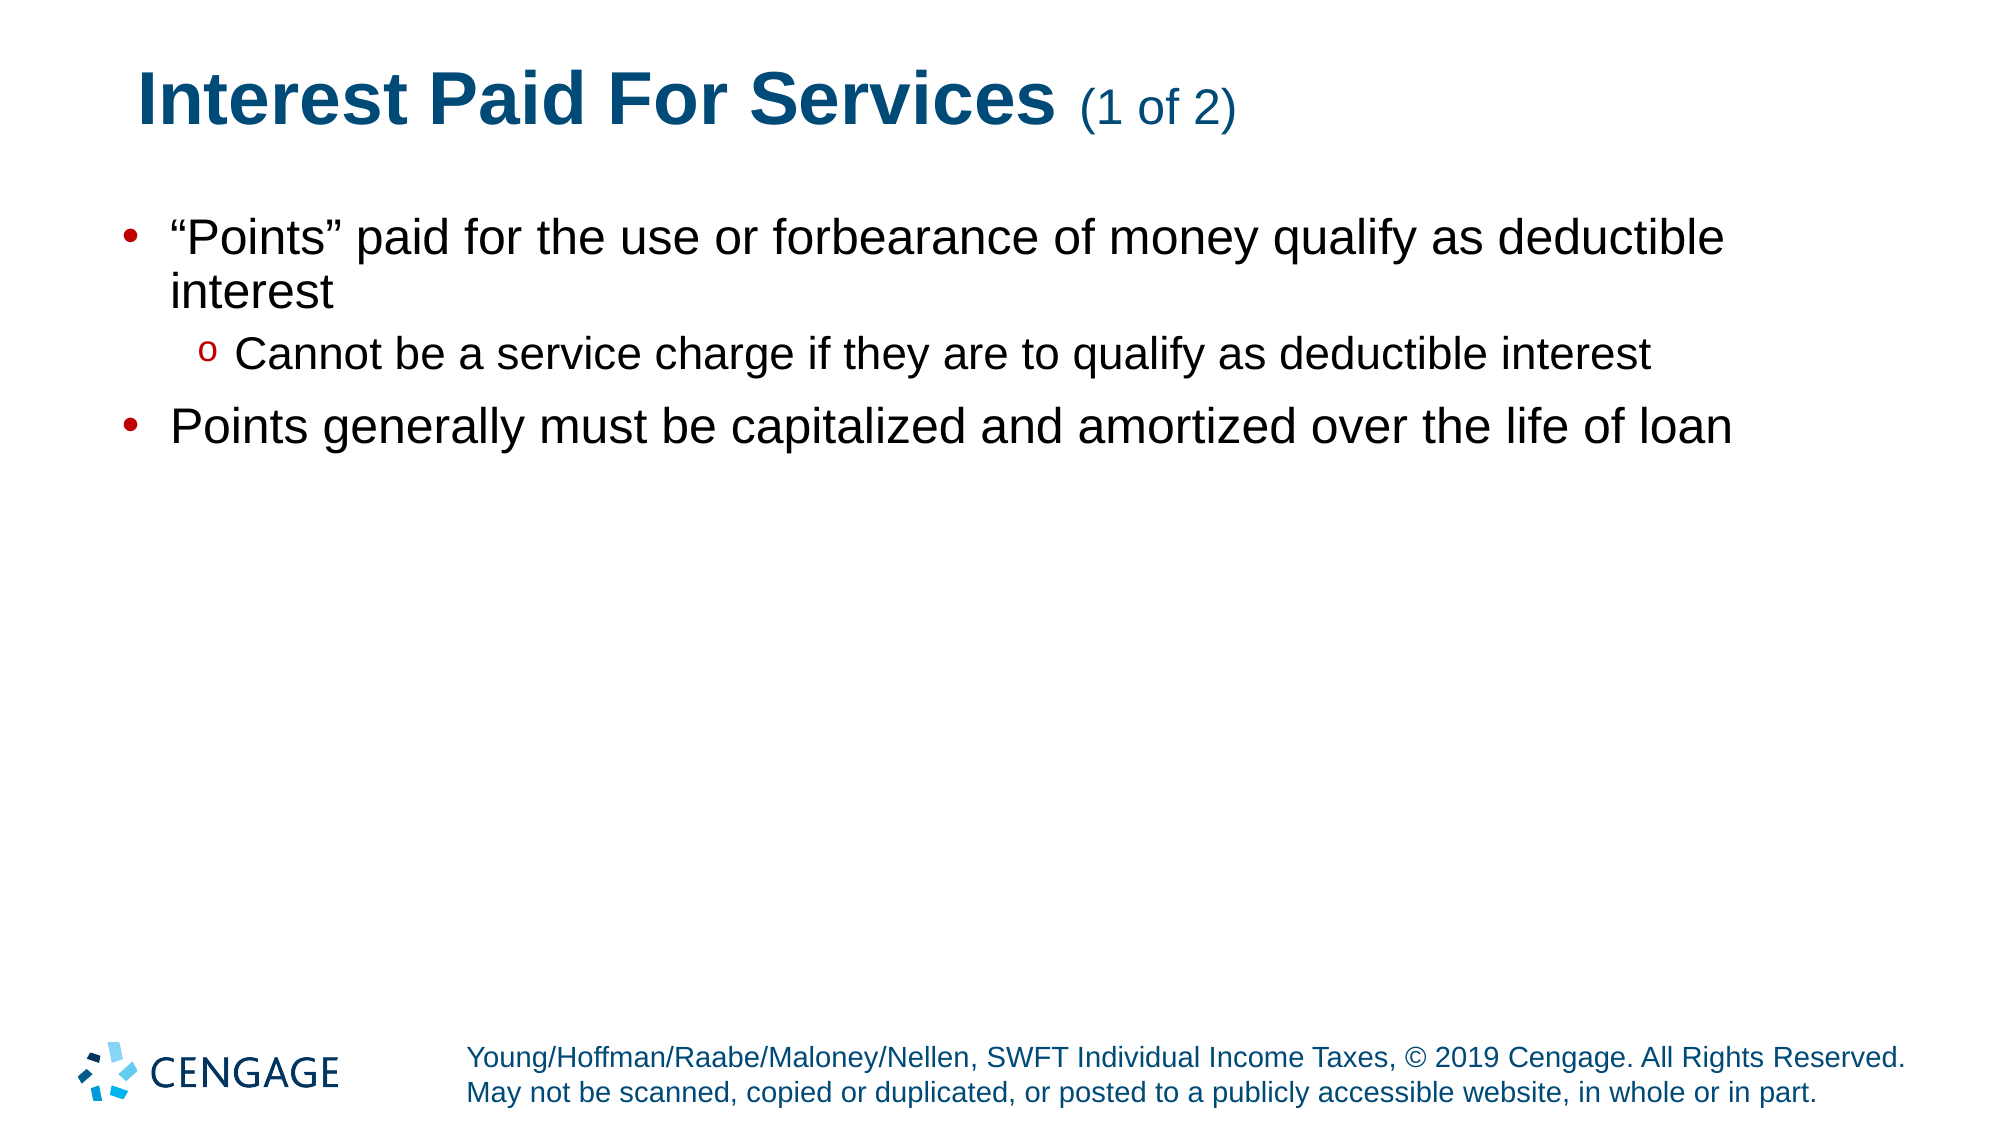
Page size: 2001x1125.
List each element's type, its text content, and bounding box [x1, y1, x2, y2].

picture [78, 1042, 338, 1101]
list “Points” paid for the use or forbearance of money qualify as deductible interest Cannot be a service charge if they are to qualify as deductible interest Points generally must be capitalized and amortized over the life of loan [121, 211, 1880, 480]
title Interest Paid For Services (1 of 2) [137, 59, 1863, 171]
